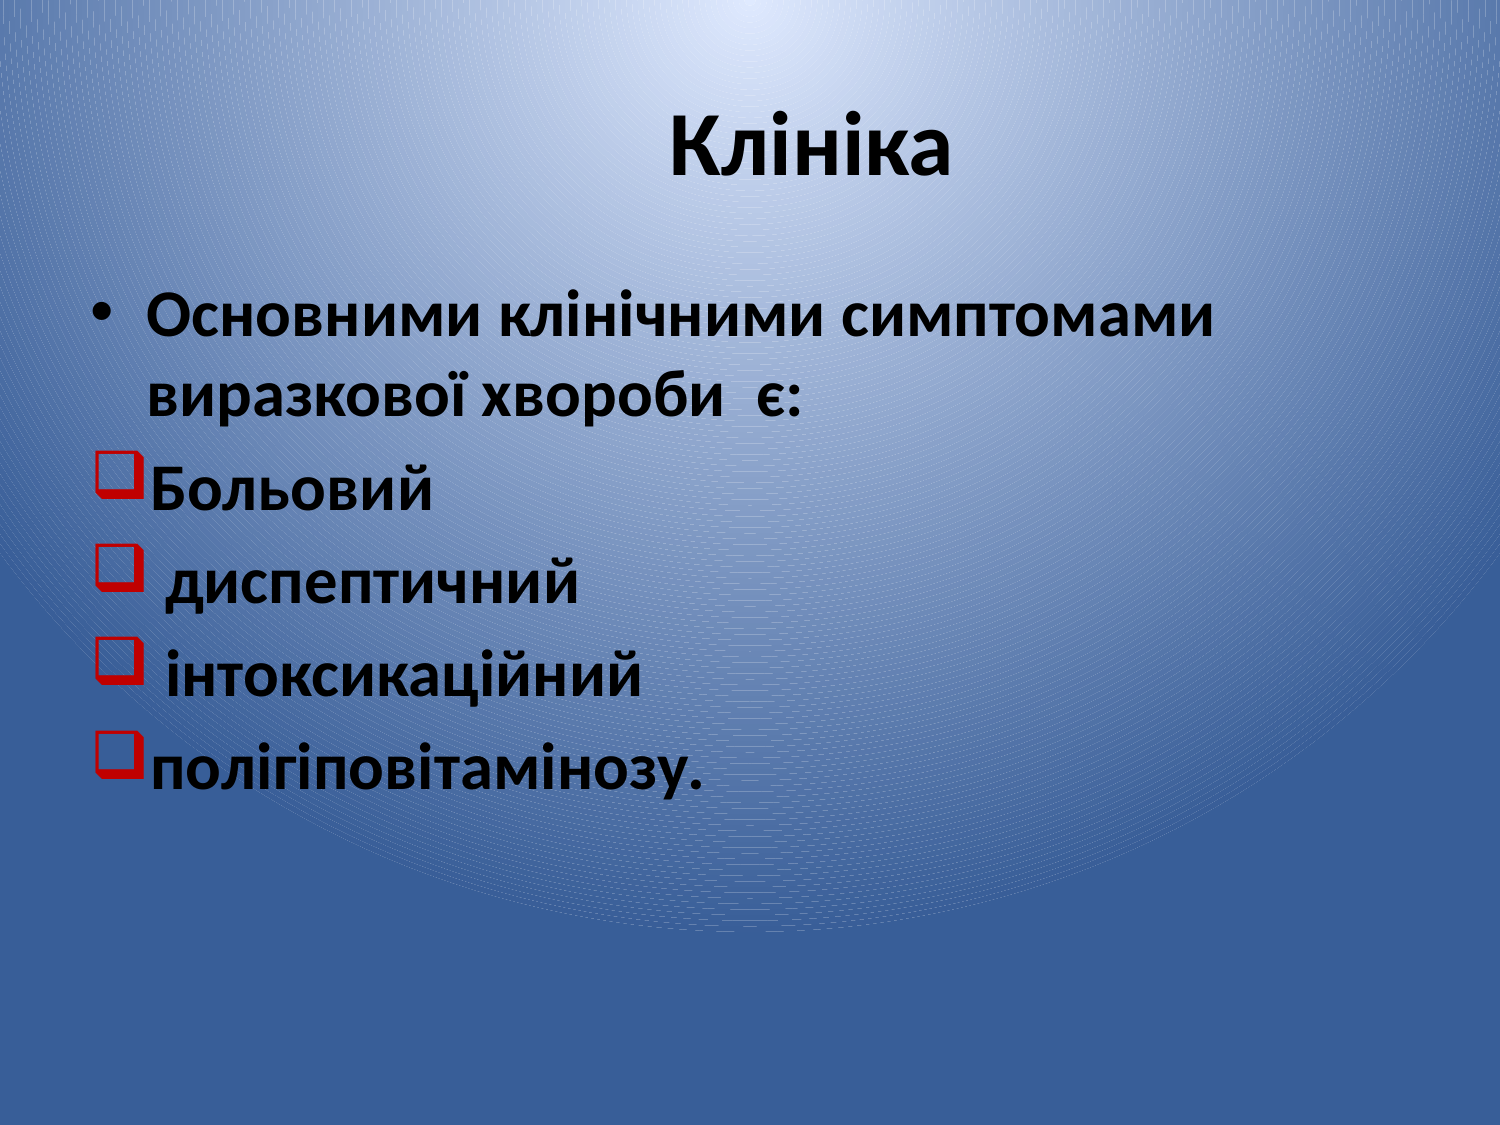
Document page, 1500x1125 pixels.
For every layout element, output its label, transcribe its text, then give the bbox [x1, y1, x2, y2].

title Клiнiка [75, 45, 1425, 233]
list Основними клiнiчними симптомами виразкової хвороби є: Больовий диспептичний iнтоксикацiйний полiгiповiтамiнозу. [75, 262, 1425, 1005]
